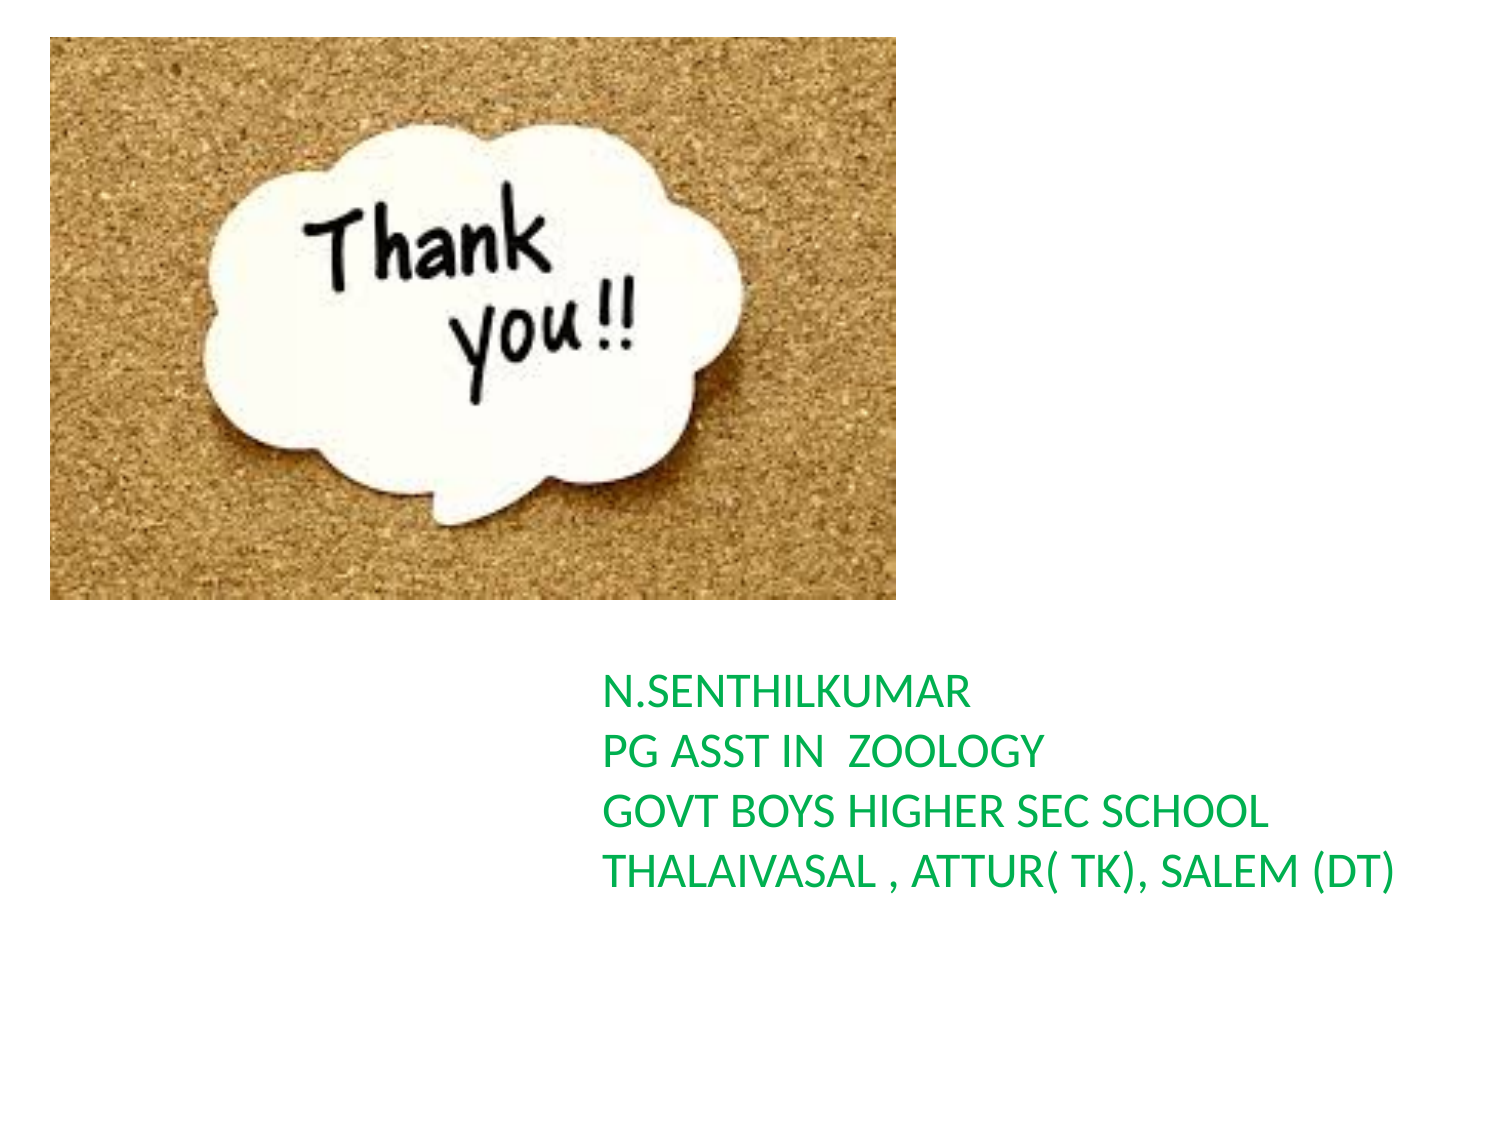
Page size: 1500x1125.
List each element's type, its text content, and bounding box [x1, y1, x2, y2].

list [49, 37, 896, 601]
text_box N.SENTHILKUMAR PG ASST IN ZOOLOGY GOVT BOYS HIGHER SEC SCHOOL THALAIVASAL , ATTUR( TK), SALEM (DT) [587, 649, 1425, 905]
